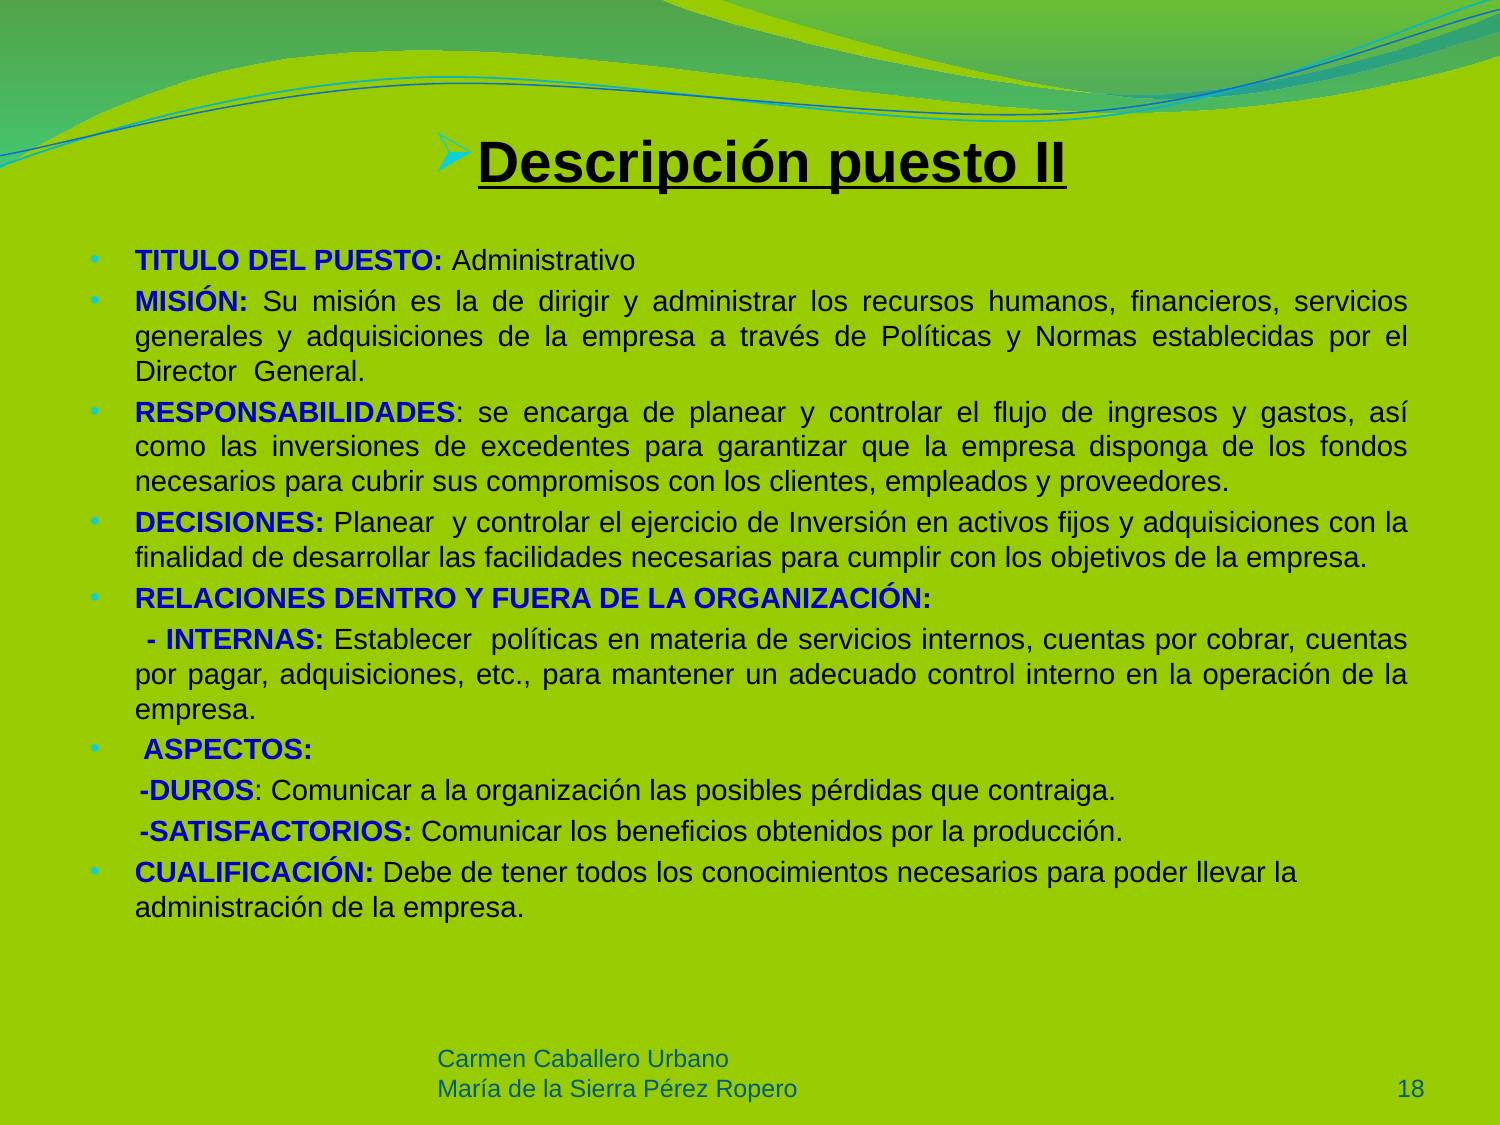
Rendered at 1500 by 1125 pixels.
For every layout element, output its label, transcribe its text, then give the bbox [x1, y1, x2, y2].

list Descripción puesto II TITULO DEL PUESTO: Administrativo MISIÓN: Su misión es la de dirigir y administrar los recursos humanos, financieros, servicios generales y adquisiciones de la empresa a través de Políticas y Normas establecidas por el Director General. RESPONSABILIDADES: se encarga de planear y controlar el flujo de ingresos y gastos, así como las inversiones de excedentes para garantizar que la empresa disponga de los fondos necesarios para cubrir sus compromisos con los clientes, empleados y proveedores. DECISIONES: Planear y controlar el ejercicio de Inversión en activos fijos y adquisiciones con la finalidad de desarrollar las facilidades necesarias para cumplir con los objetivos de la empresa. RELACIONES DENTRO Y FUERA DE LA ORGANIZACIÓN: - INTERNAS: Establecer políticas en materia de servicios internos, cuentas por cobrar, cuentas por pagar, adquisiciones, etc., para mantener un adecuado control interno en la operación de la empresa. ASPECTOS: -DUROS: Comunicar a la organización las posibles pérdidas que contraiga. -SATISFACTORIOS: Comunicar los beneficios obtenidos por la producción. CUALIFICACIÓN: Debe de tener todos los conocimientos necesarios para poder llevar la administración de la empresa. [74, 116, 1426, 1038]
slide_number 18 [1299, 1042, 1425, 1103]
footer Carmen Caballero Urbano María de la Sierra Pérez Ropero [437, 1042, 988, 1103]
